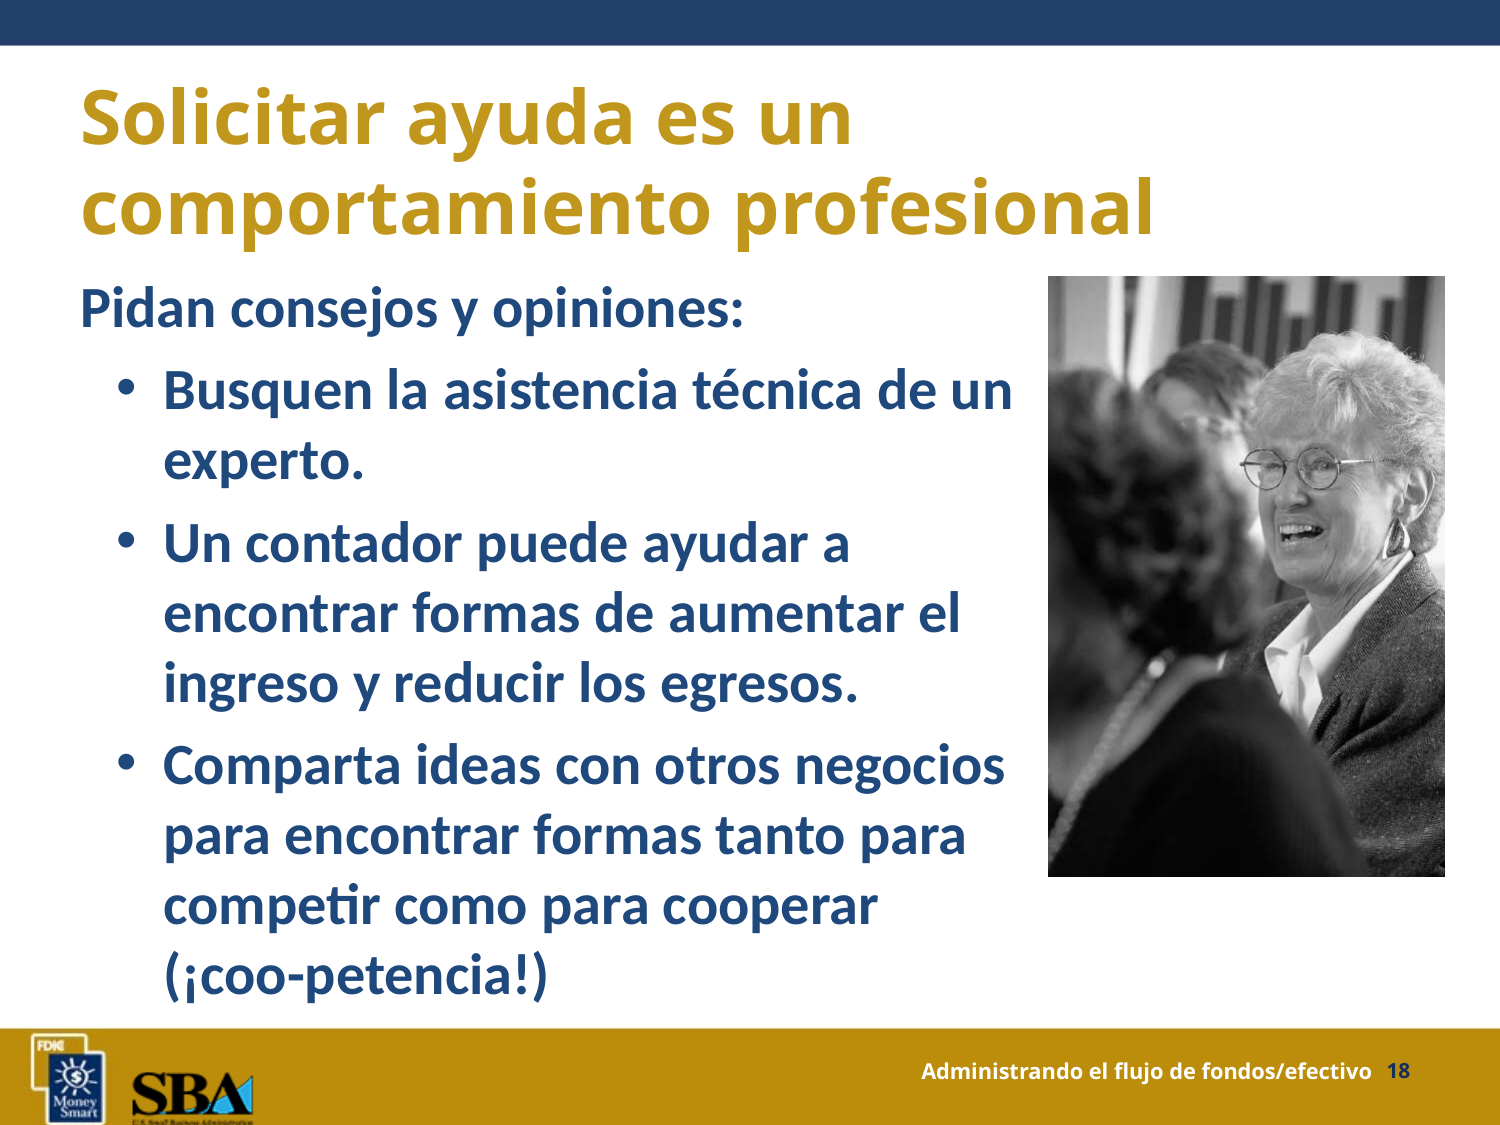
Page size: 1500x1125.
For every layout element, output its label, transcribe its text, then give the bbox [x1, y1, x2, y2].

picture [0, 0, 1500, 1125]
list Pidan consejos y opiniones: Busquen la asistencia técnica de un experto. Un contador puede ayudar a encontrar formas de aumentar el ingreso y reducir los egresos. Comparta ideas con otros negocios para encontrar formas tanto para competir como para cooperar (¡coo-petencia!) [64, 261, 1050, 1109]
title Solicitar ayuda es un comportamiento profesional [64, 62, 1416, 163]
